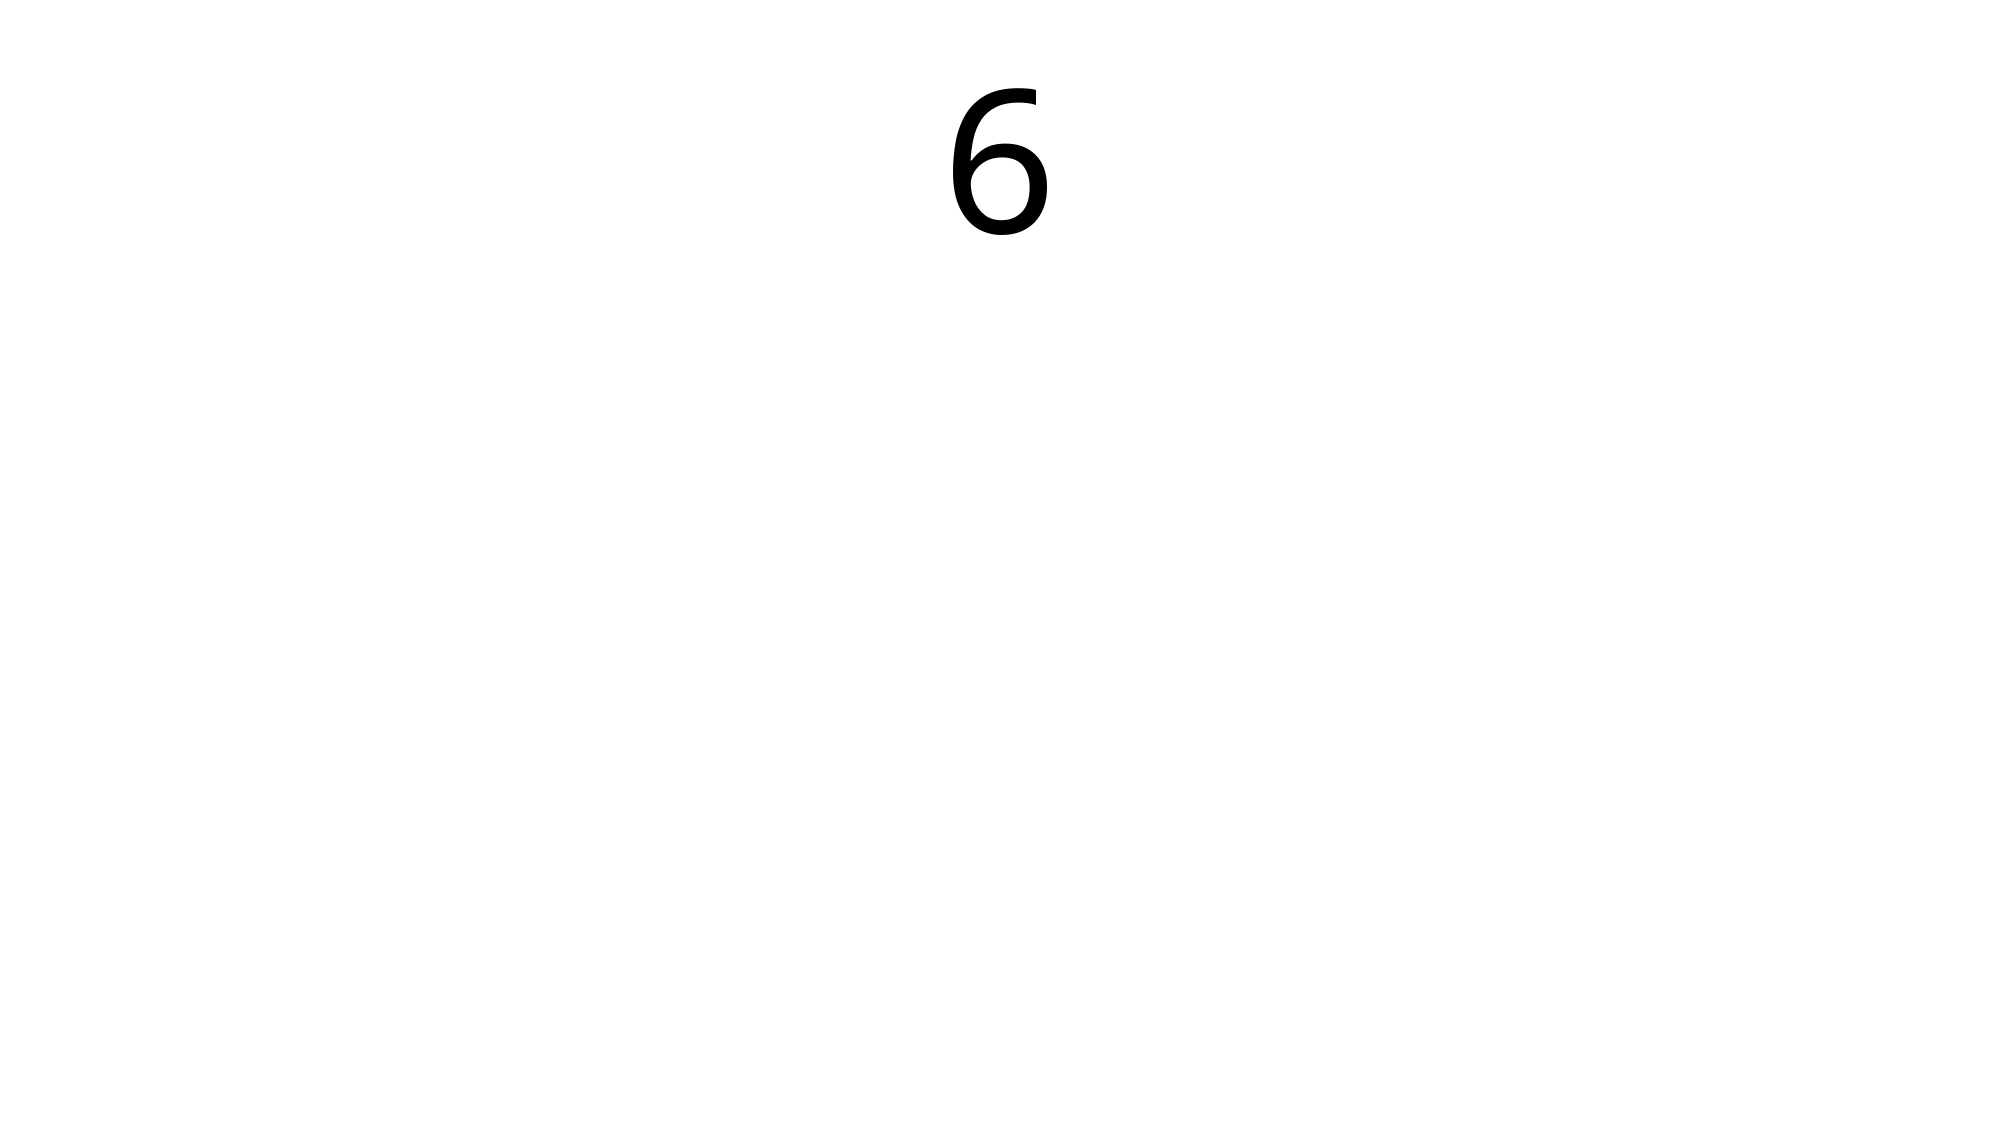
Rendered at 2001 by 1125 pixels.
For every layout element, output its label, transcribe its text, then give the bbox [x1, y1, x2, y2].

title 6 [137, 59, 1863, 278]
